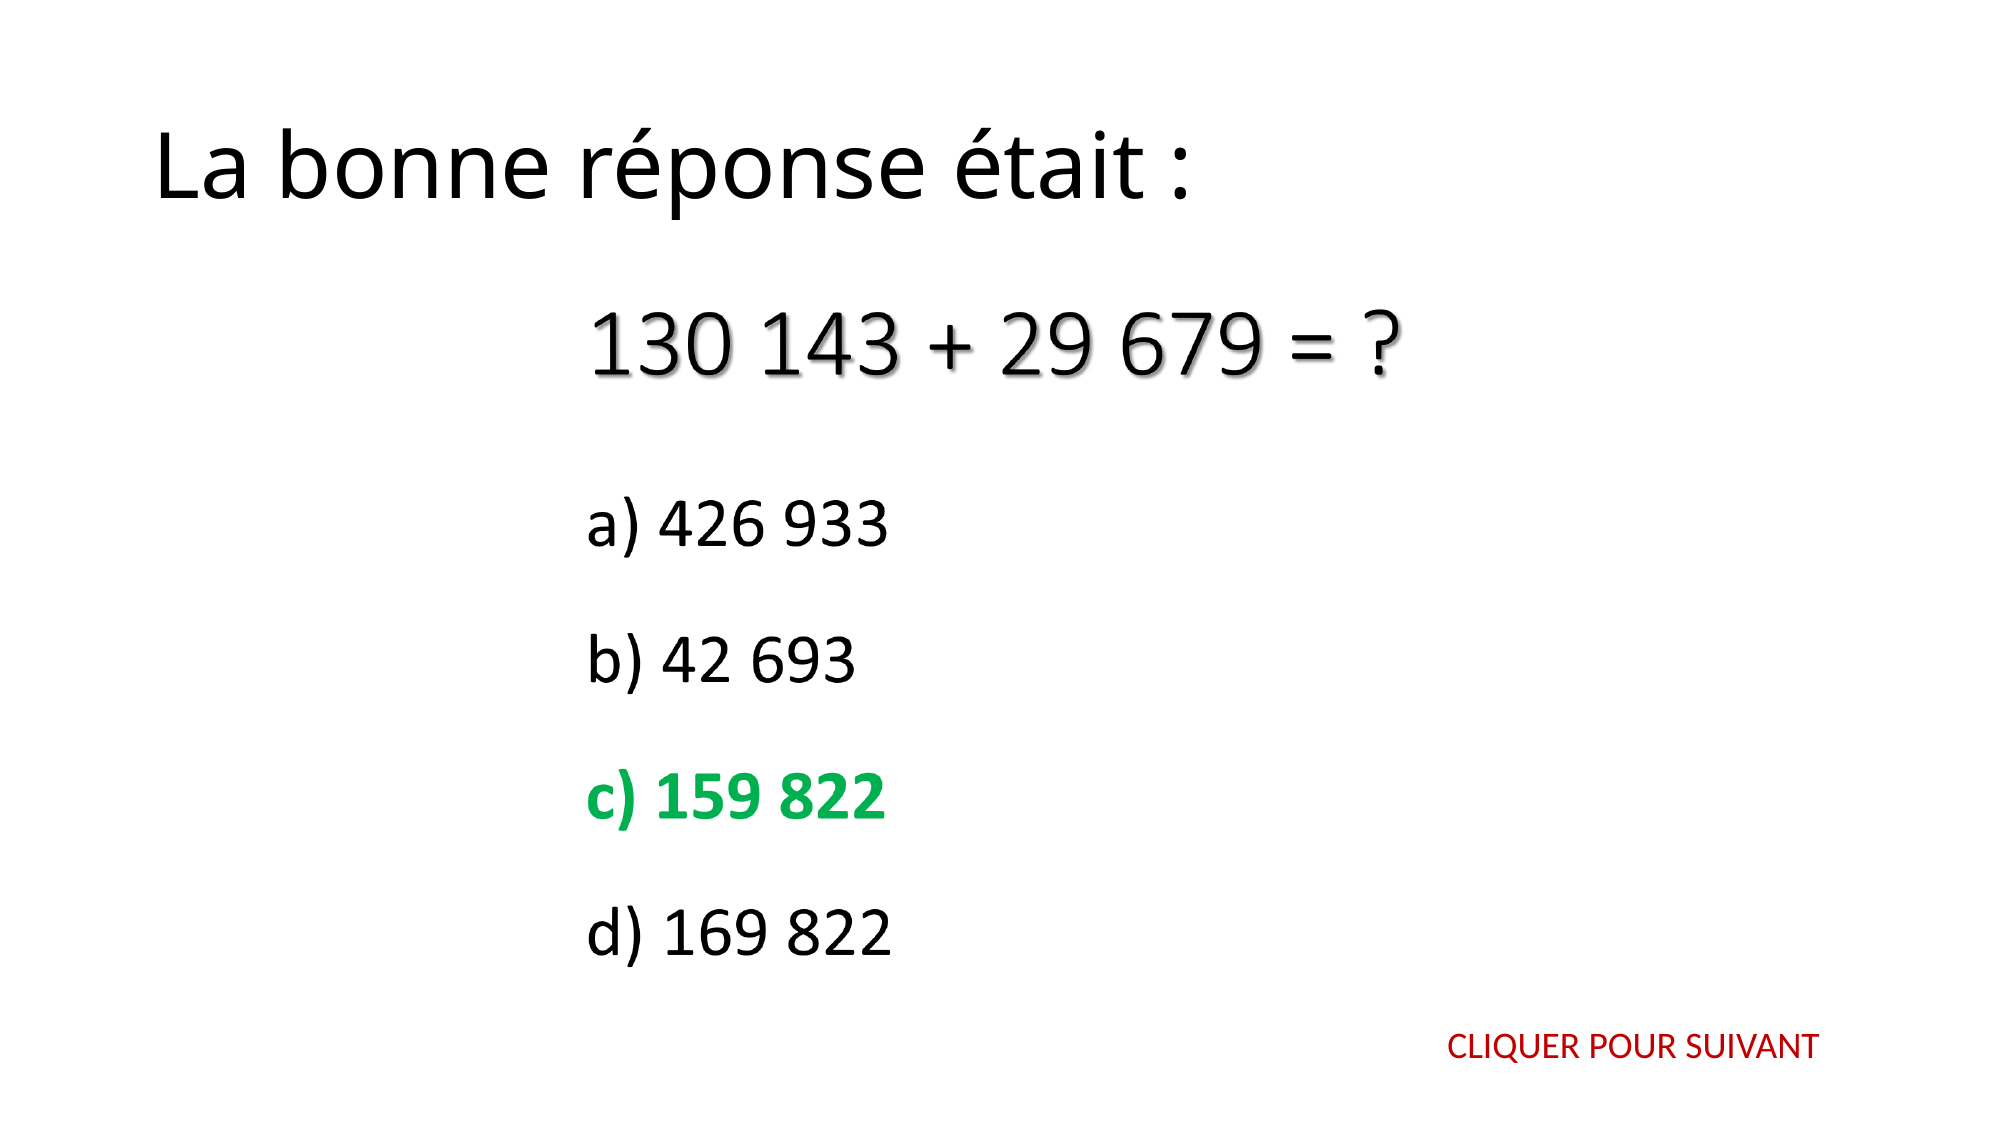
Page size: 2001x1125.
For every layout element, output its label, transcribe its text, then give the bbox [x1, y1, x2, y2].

title La bonne réponse était : [137, 59, 1863, 278]
text_box CLIQUER POUR SUIVANT [1432, 1013, 1990, 1073]
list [542, 299, 1458, 1014]
